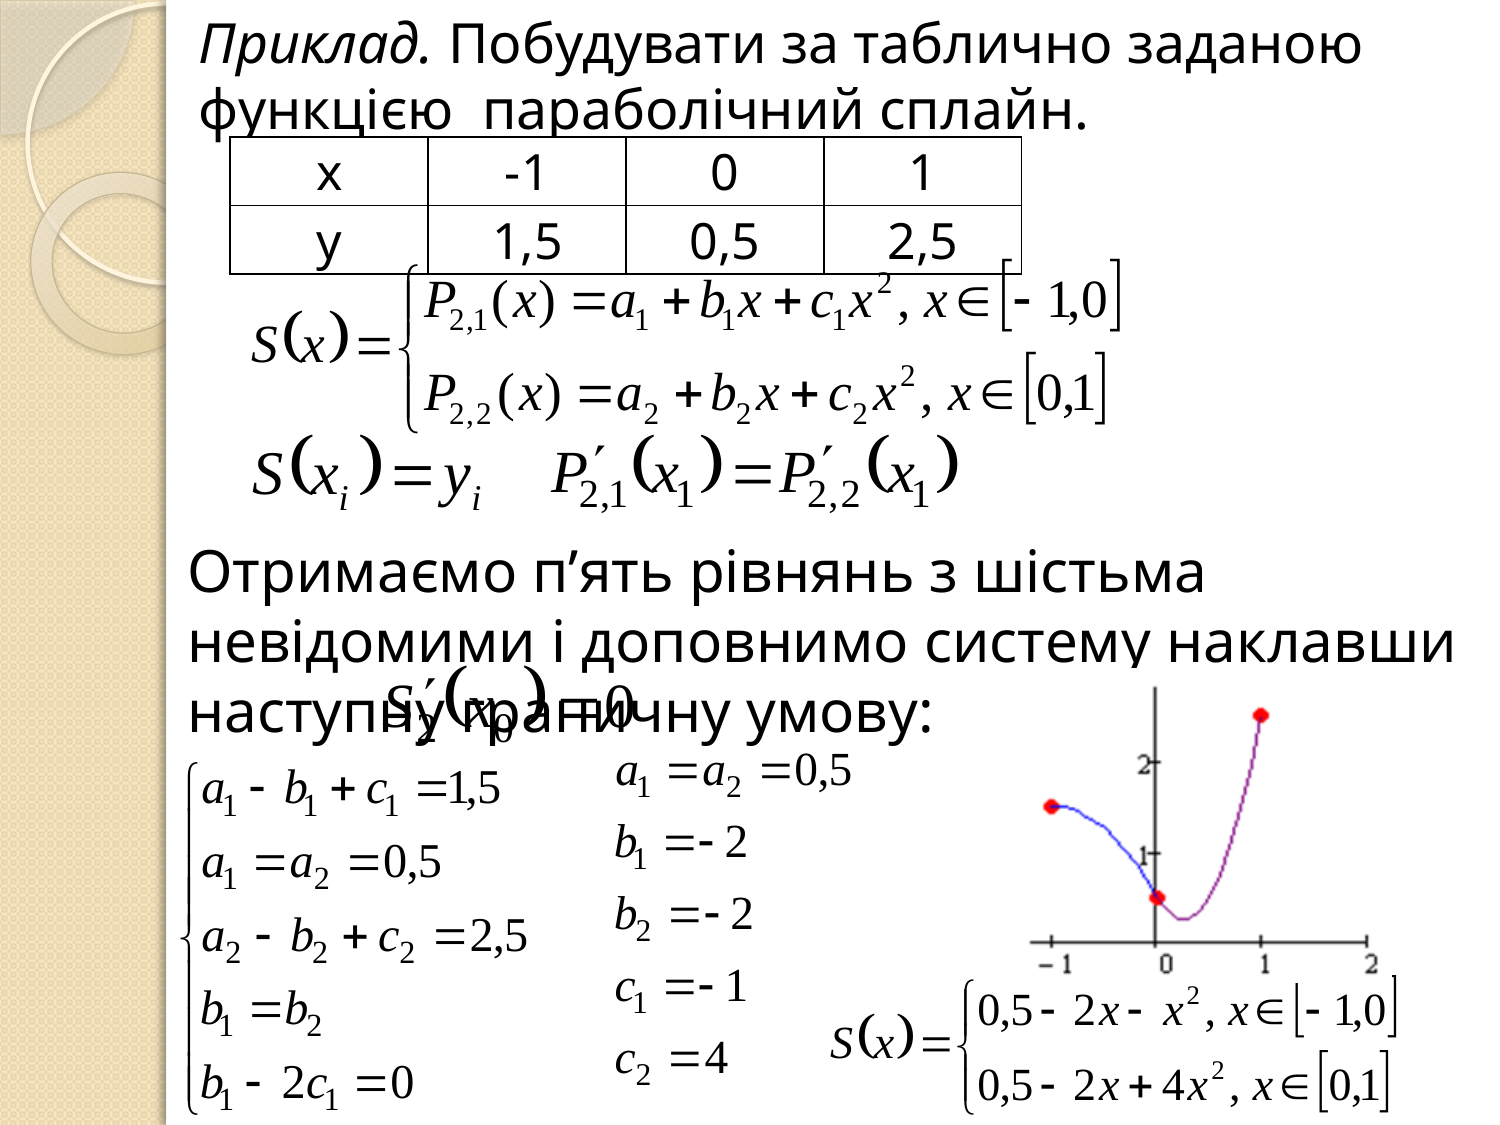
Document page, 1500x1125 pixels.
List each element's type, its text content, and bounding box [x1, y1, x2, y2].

list Приклад. Побудувати за таблично заданою функцією параболічний сплайн. [171, 1, 1500, 150]
table_cell 0,5 [627, 206, 823, 252]
table_header -1 [429, 138, 625, 205]
picture [997, 668, 1392, 984]
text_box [241, 432, 492, 526]
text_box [371, 663, 644, 759]
table_header 0 [627, 138, 823, 205]
table_header х [231, 138, 427, 205]
text_box Отримаємо п’ять рівнянь з шістьма невідомими і доповнимо систему наклавши наступну граничну умову: [172, 527, 1472, 752]
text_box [821, 970, 1407, 1125]
table_cell у [231, 206, 427, 273]
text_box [608, 739, 858, 1097]
table_cell 2,5 [825, 206, 1021, 252]
table_cell 1,5 [429, 206, 625, 252]
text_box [539, 432, 961, 528]
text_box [169, 752, 537, 1125]
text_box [241, 255, 1128, 444]
table_header 1 [825, 138, 1021, 205]
